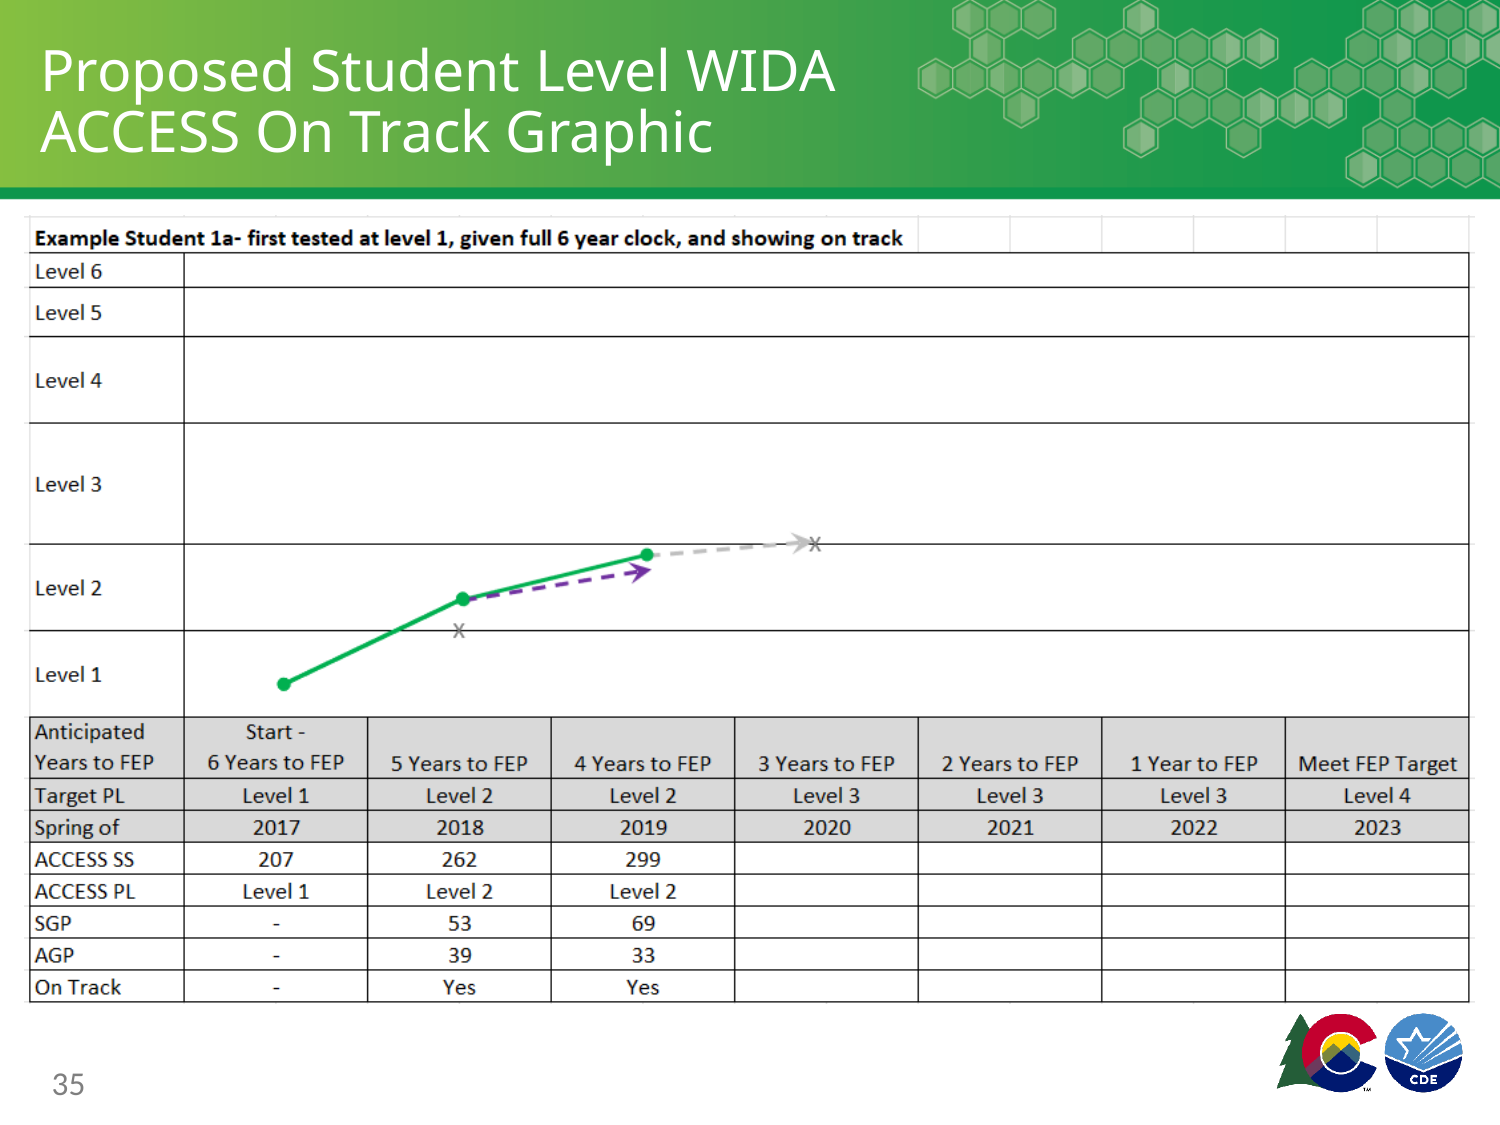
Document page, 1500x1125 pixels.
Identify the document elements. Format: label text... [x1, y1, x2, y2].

picture [0, 0, 1500, 200]
slide_number 35 [36, 1054, 375, 1115]
title Proposed Student Level WIDA ACCESS On Track Graphic [40, 41, 1038, 166]
picture [1275, 1012, 1463, 1093]
picture [24, 215, 1476, 1005]
